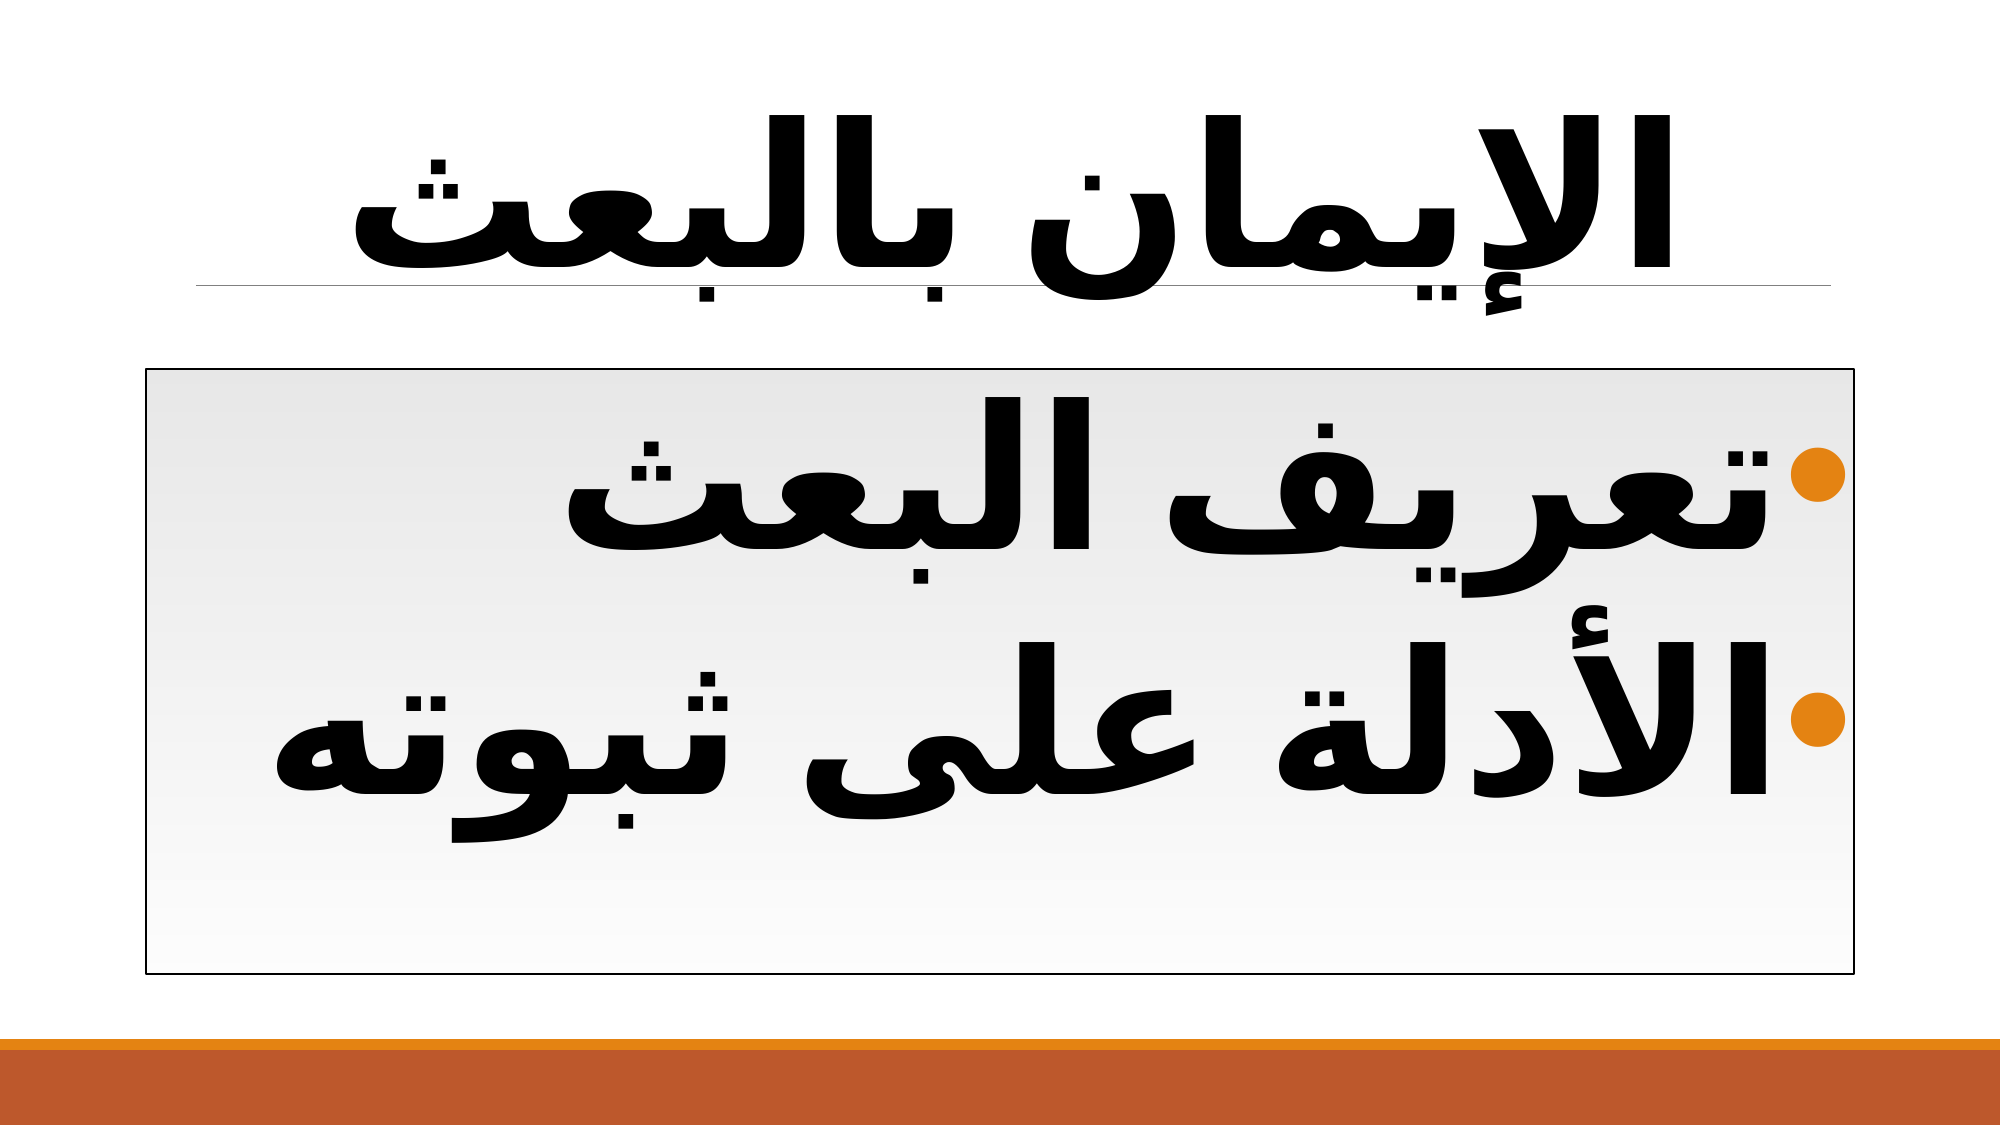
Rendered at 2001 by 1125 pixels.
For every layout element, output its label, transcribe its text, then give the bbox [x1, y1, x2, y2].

list تعريف البعث الأدلة على ثبوته [145, 368, 1855, 975]
title الإيمان بالبعث [194, 44, 1836, 317]
